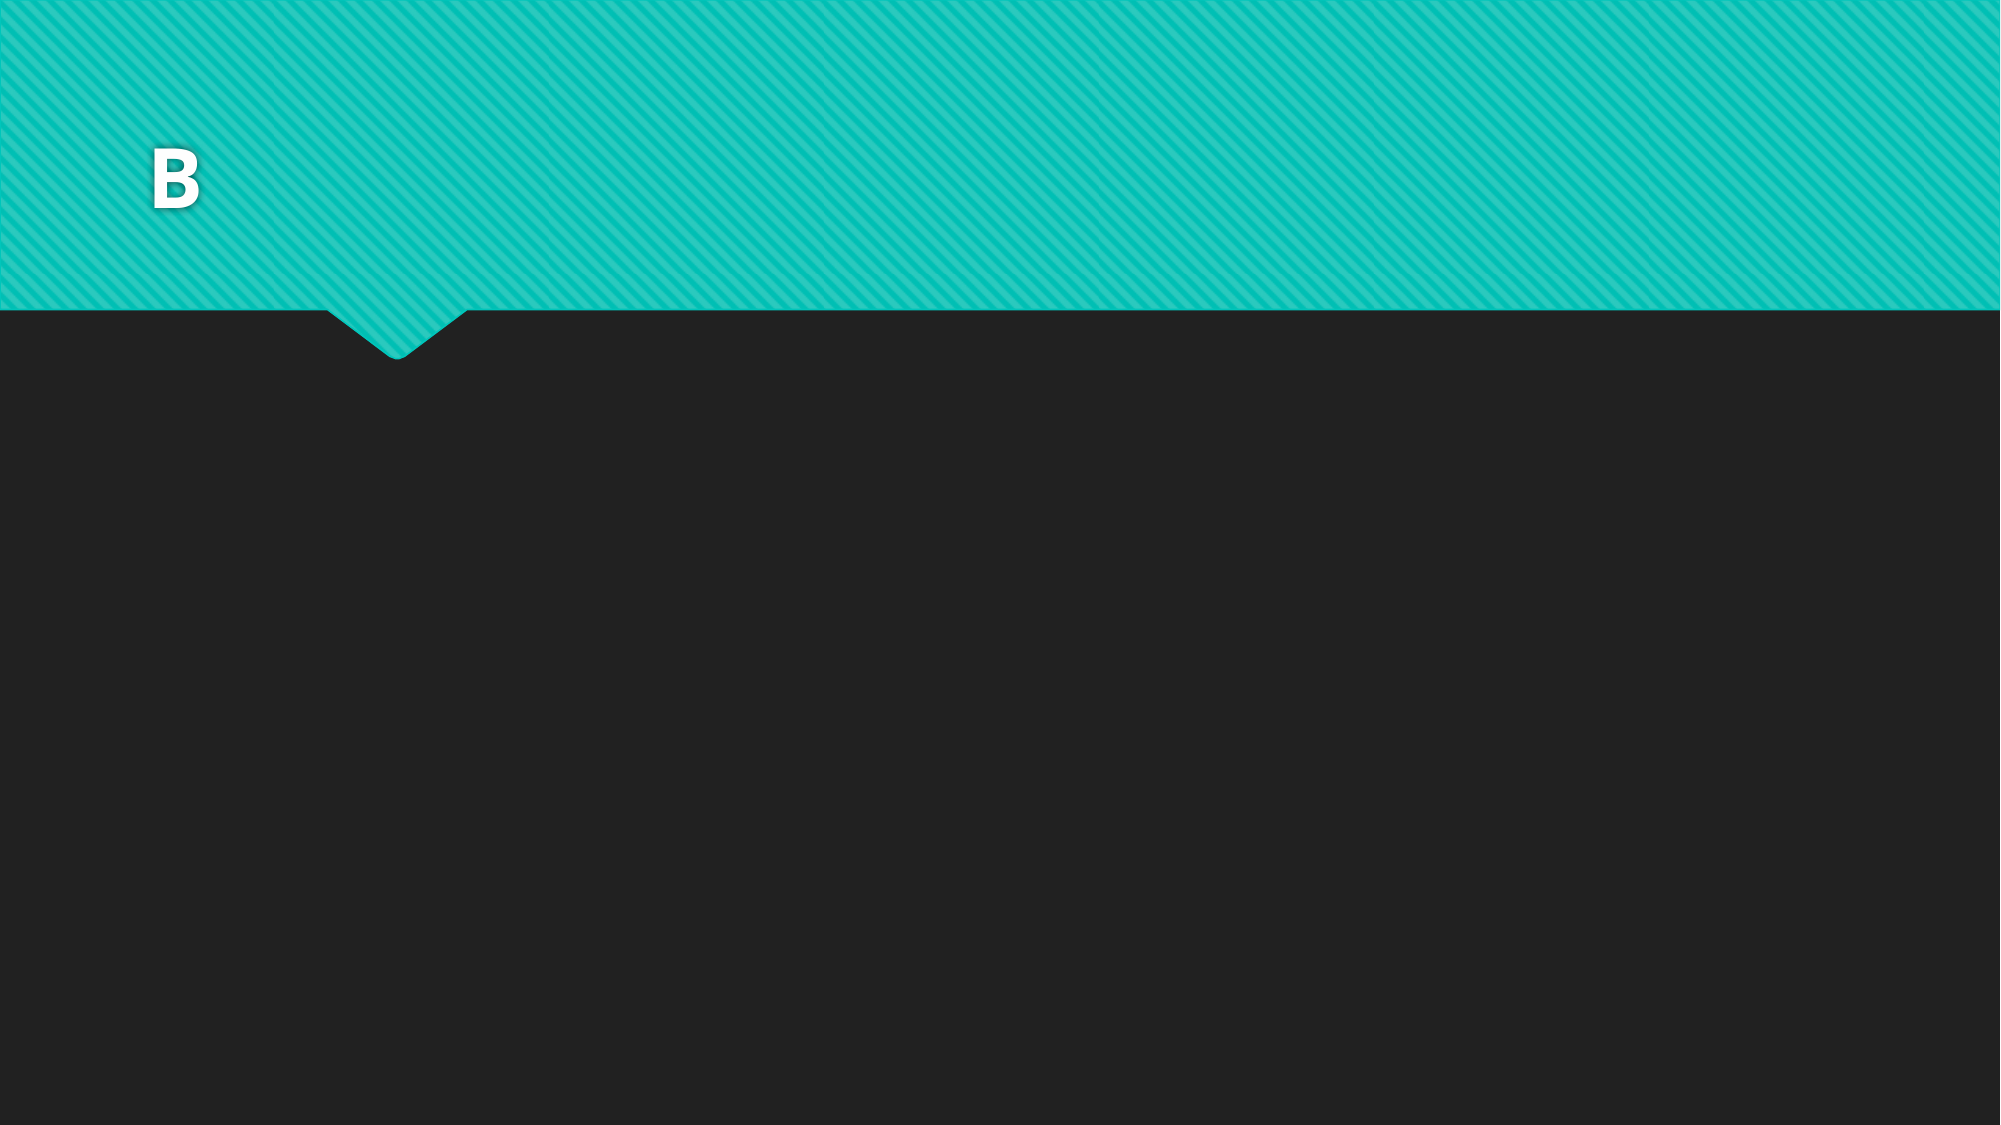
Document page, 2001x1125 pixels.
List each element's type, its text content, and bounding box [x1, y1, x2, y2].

title B [132, 73, 1868, 233]
